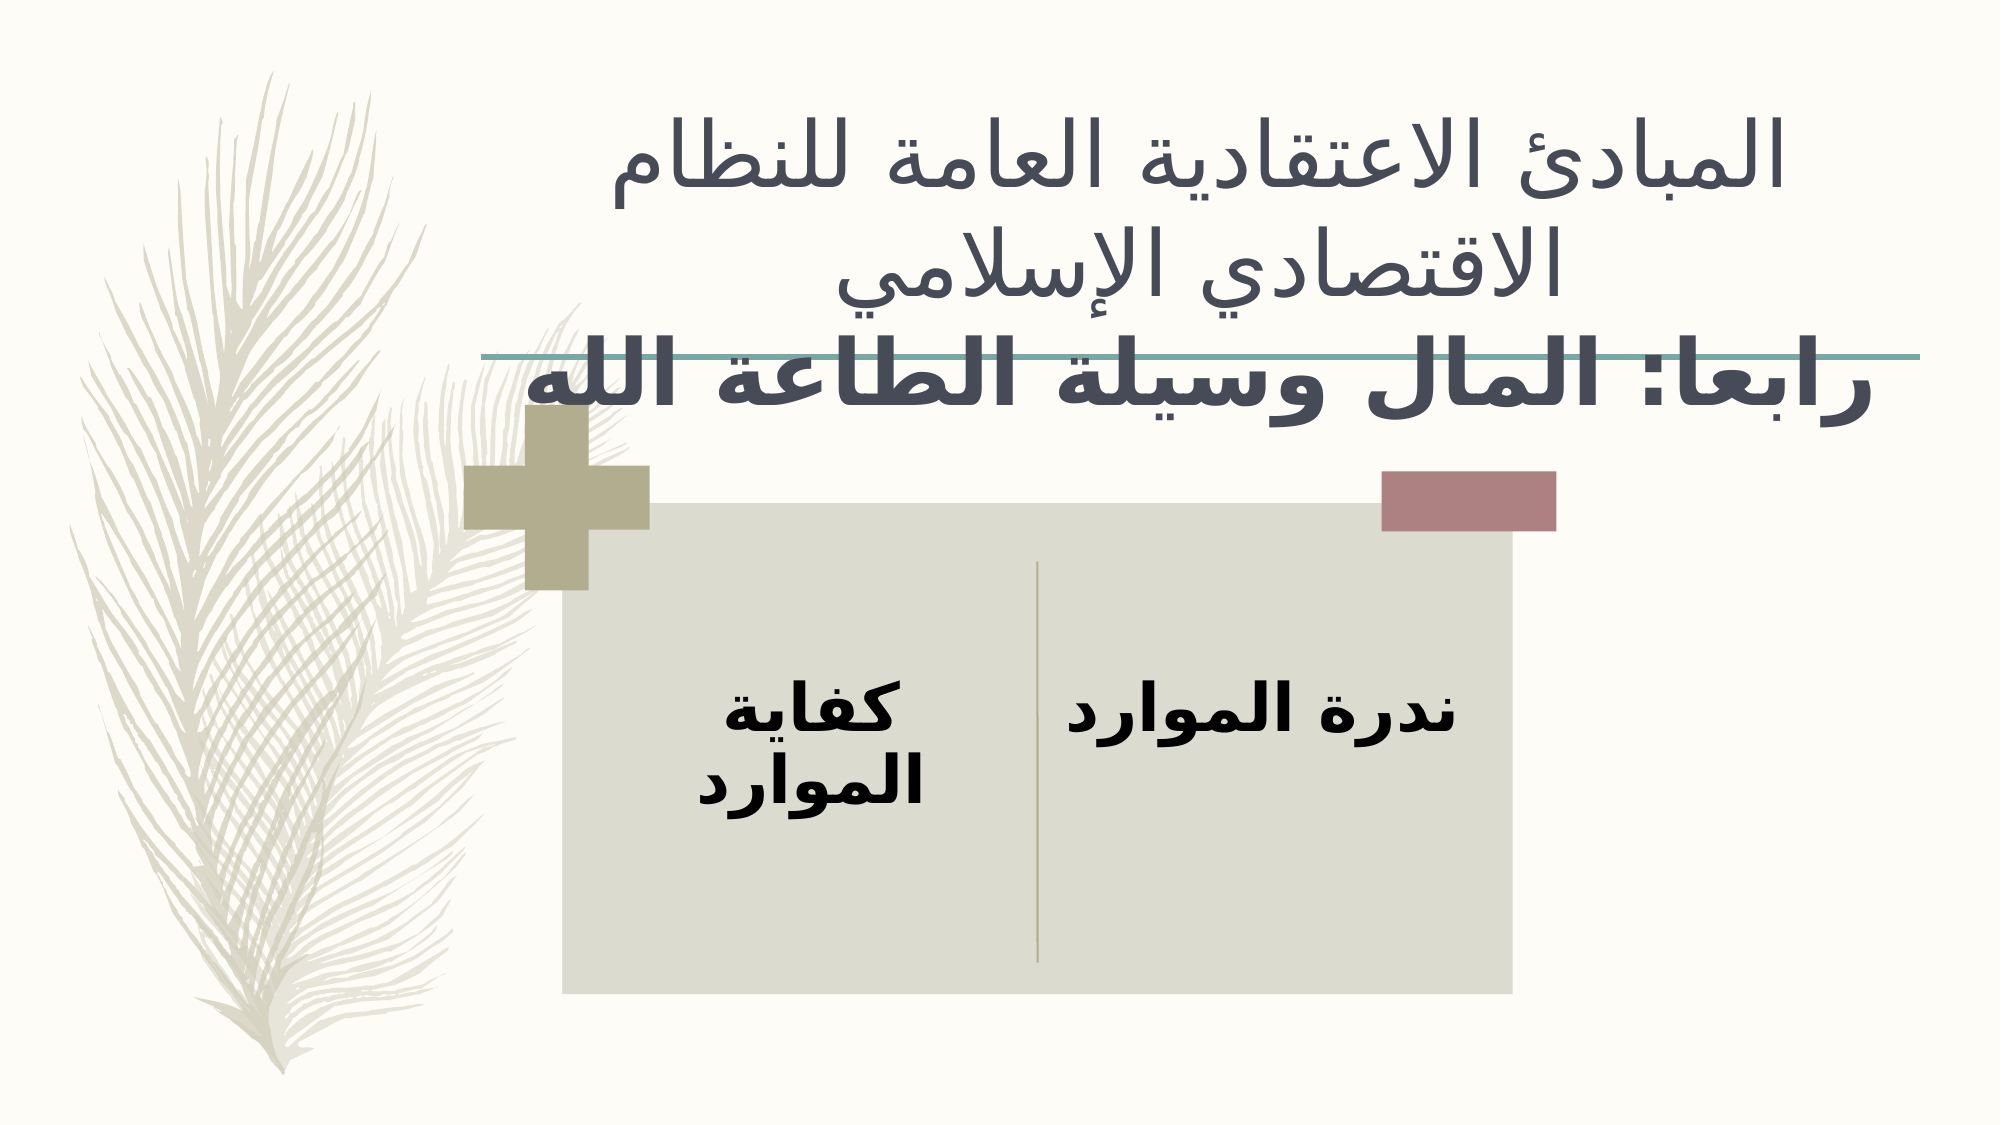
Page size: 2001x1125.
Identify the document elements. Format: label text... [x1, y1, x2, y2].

title المبادئ الاعتقادية العامة للنظام الاقتصادي الإسلامي رابعا: المال وسيلة الطاعة الله [481, 93, 1920, 350]
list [100, 399, 1921, 1000]
